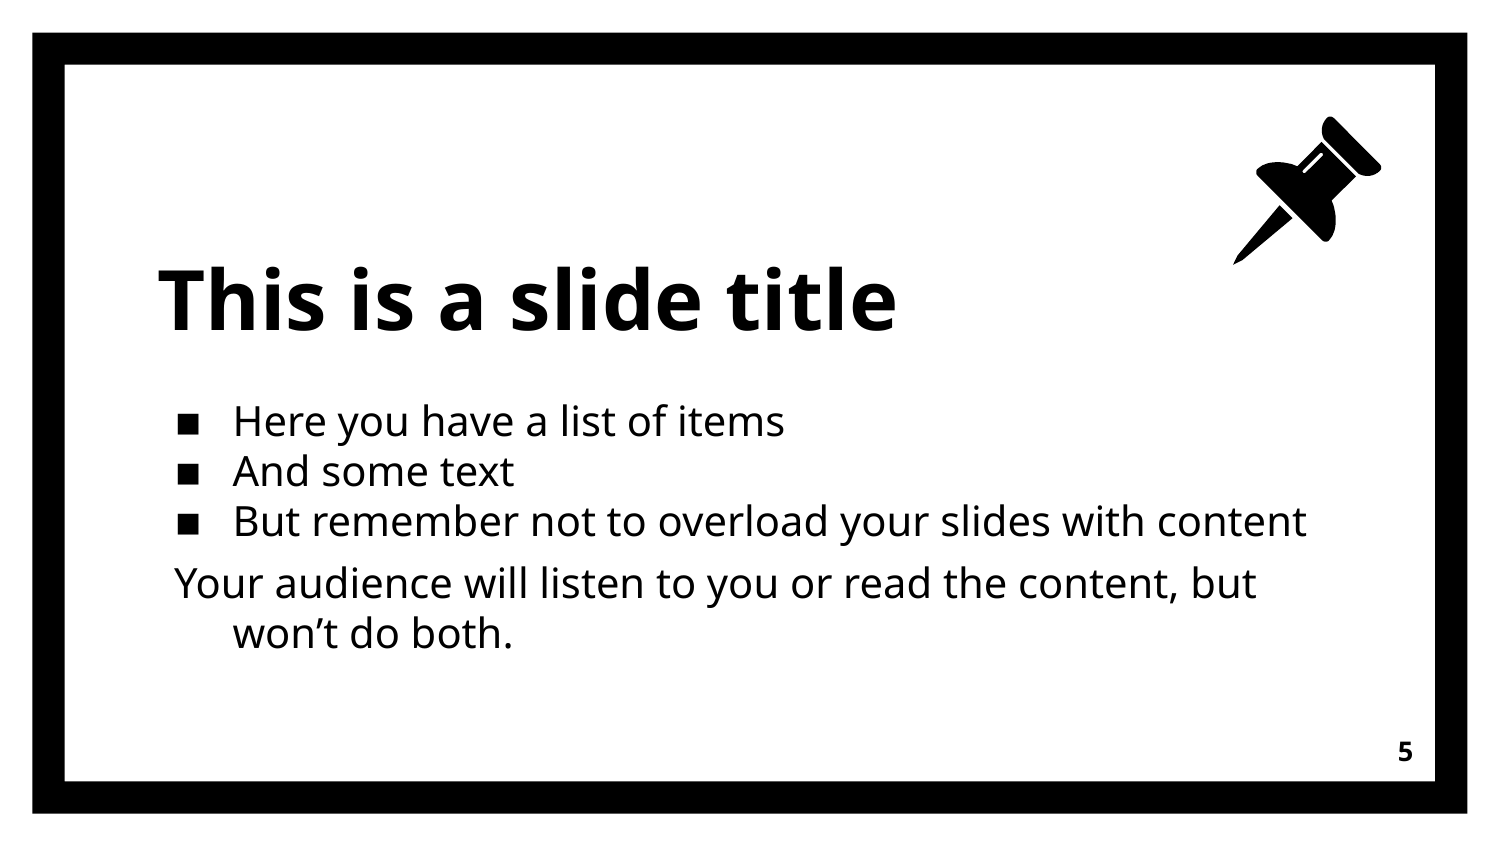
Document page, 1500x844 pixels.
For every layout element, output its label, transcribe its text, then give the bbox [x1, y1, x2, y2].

title This is a slide title [142, 139, 978, 363]
list Here you have a list of items And some text But remember not to overload your slides with content Your audience will listen to you or read the content, but won’t do both. [142, 379, 1358, 709]
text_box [1232, 116, 1382, 266]
slide_number 5 [1338, 720, 1429, 786]
